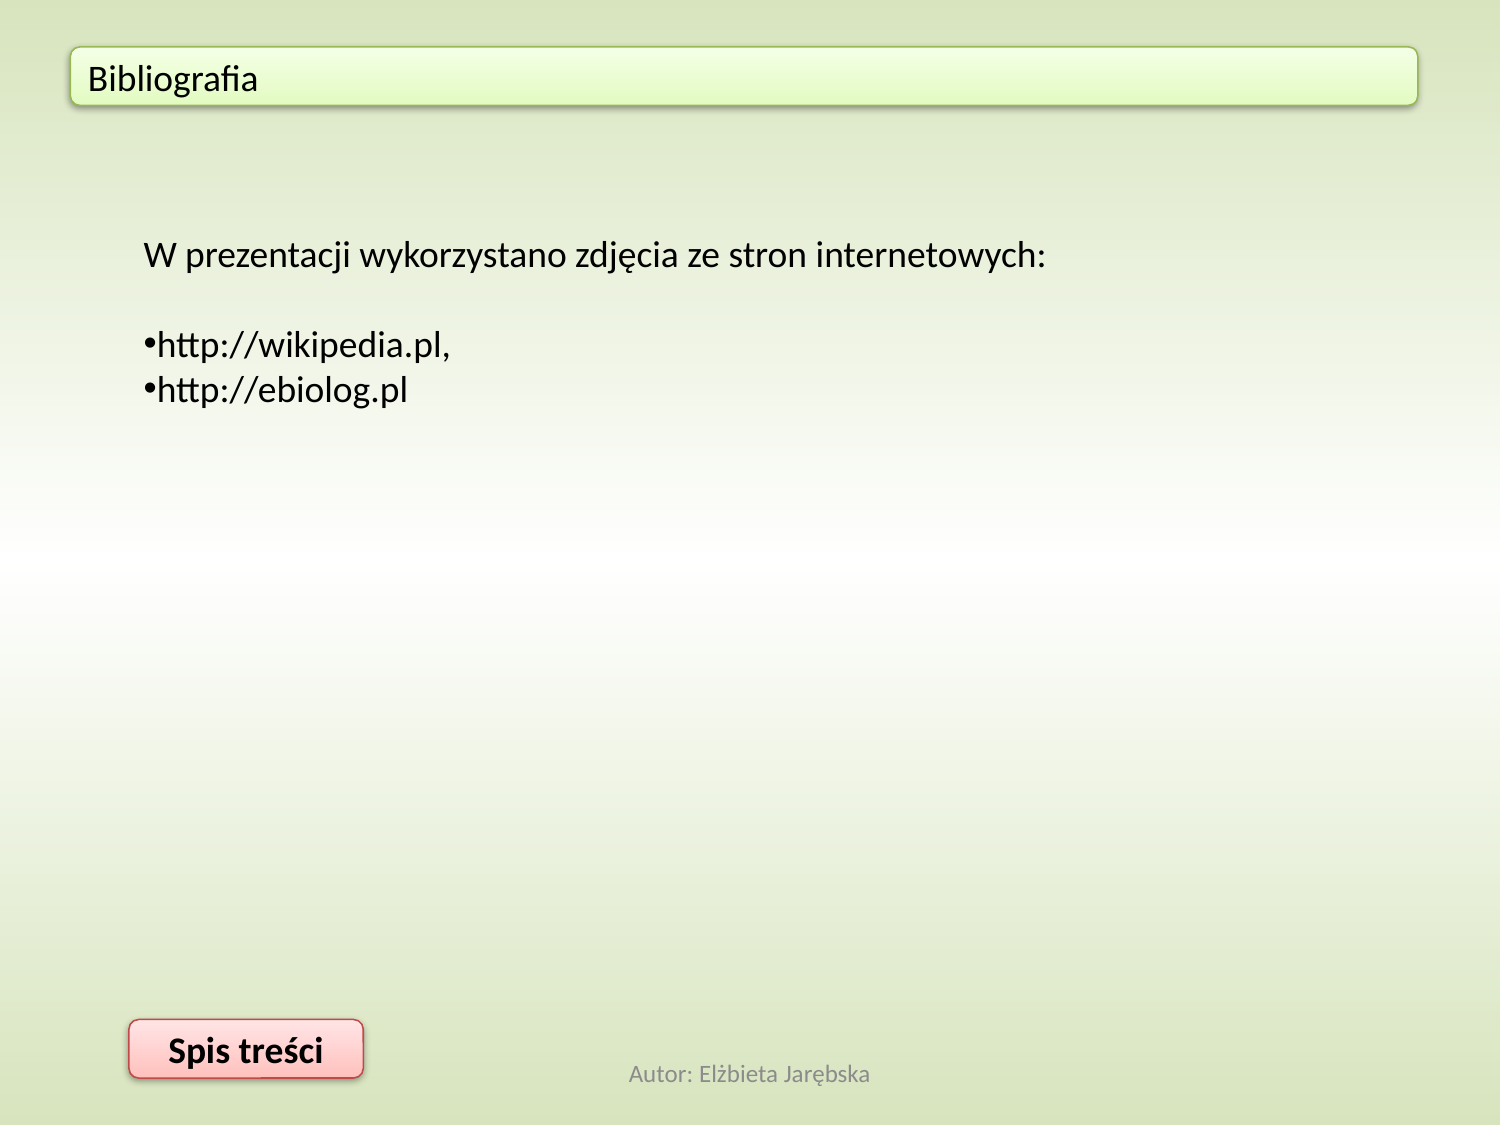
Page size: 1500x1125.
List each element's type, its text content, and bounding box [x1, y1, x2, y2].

text_box W prezentacji wykorzystano zdjęcia ze stron internetowych: http://wikipedia.pl, http://ebiolog.pl [128, 222, 1207, 598]
text_box Spis treści [128, 1018, 365, 1079]
footer Autor: Elżbieta Jarębska [512, 1042, 988, 1103]
text_box Bibliografia [69, 46, 1419, 107]
